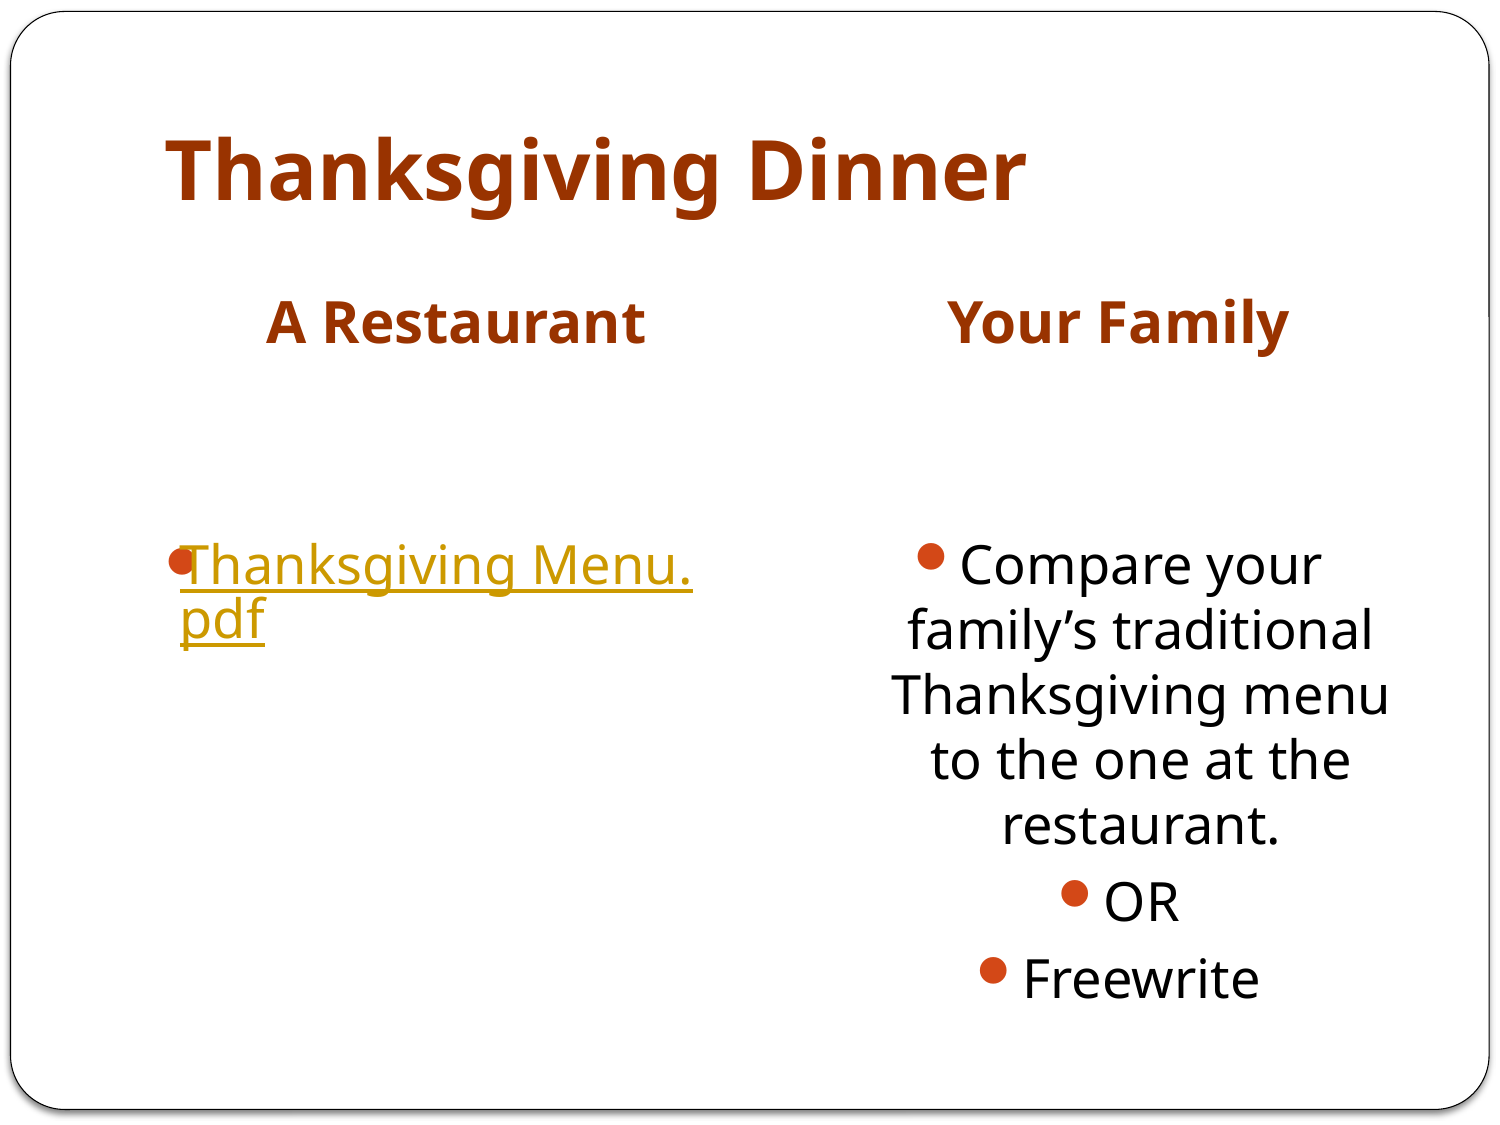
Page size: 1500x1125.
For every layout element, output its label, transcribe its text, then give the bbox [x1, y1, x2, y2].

title Thanksgiving Dinner [150, 44, 1425, 233]
list Thanksgiving Menu.pdf [150, 368, 763, 1007]
list A Restaurant [149, 236, 763, 364]
list Compare your family’s traditional Thanksgiving menu to the one at the restaurant. OR Freewrite [812, 368, 1425, 1007]
list Your Family [811, 236, 1426, 364]
